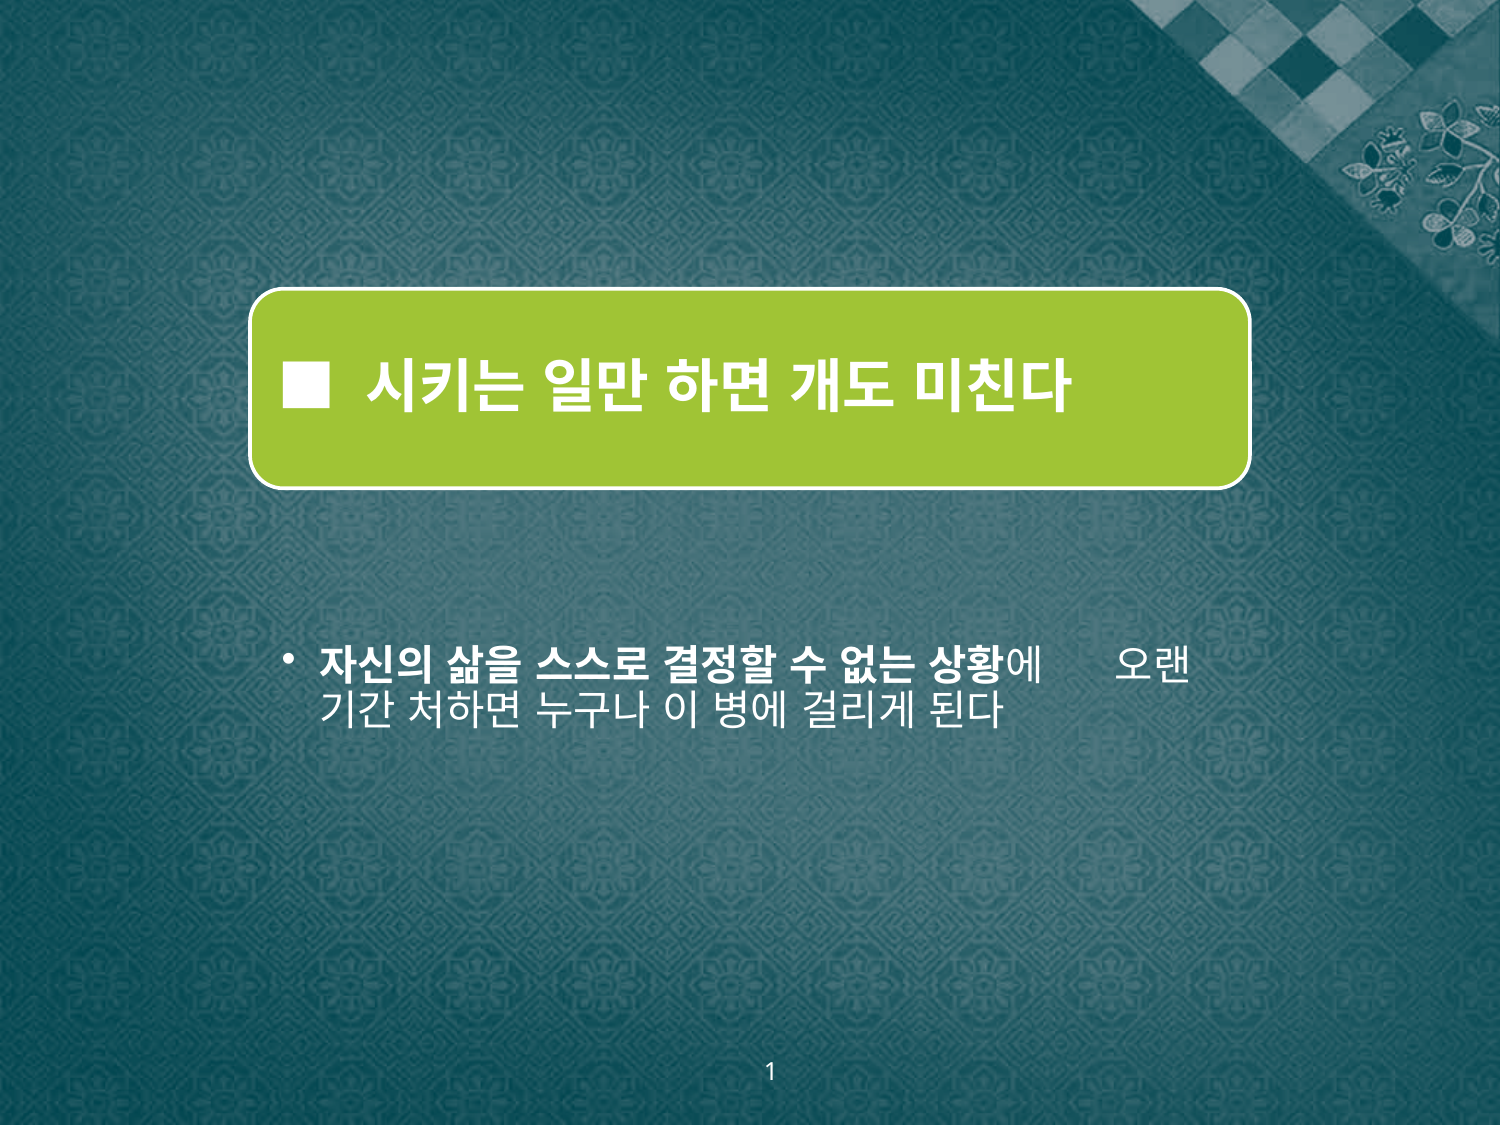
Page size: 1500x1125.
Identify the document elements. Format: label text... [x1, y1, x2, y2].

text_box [249, 229, 1251, 897]
slide_number 1 [679, 1042, 863, 1103]
